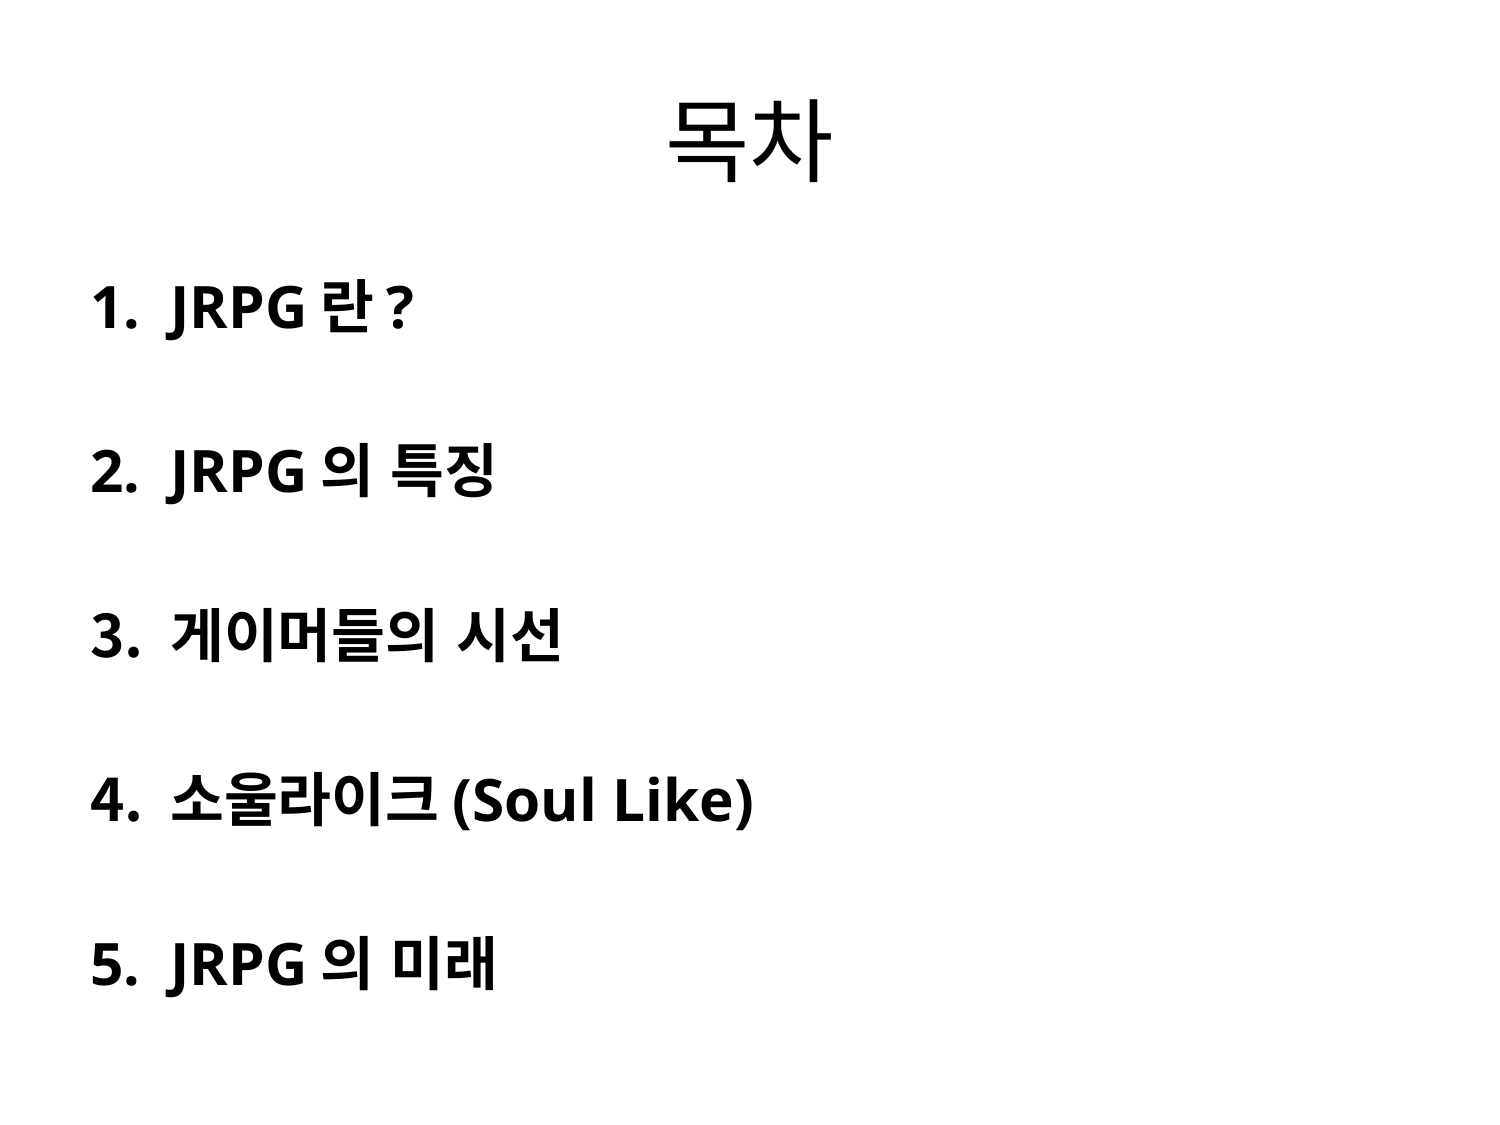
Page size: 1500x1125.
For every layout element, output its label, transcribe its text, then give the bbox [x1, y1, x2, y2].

list JRPG란? JRPG의 특징 게이머들의 시선 소울라이크(Soul Like) JRPG의 미래 [75, 262, 1425, 1005]
title 목차 [75, 45, 1425, 233]
